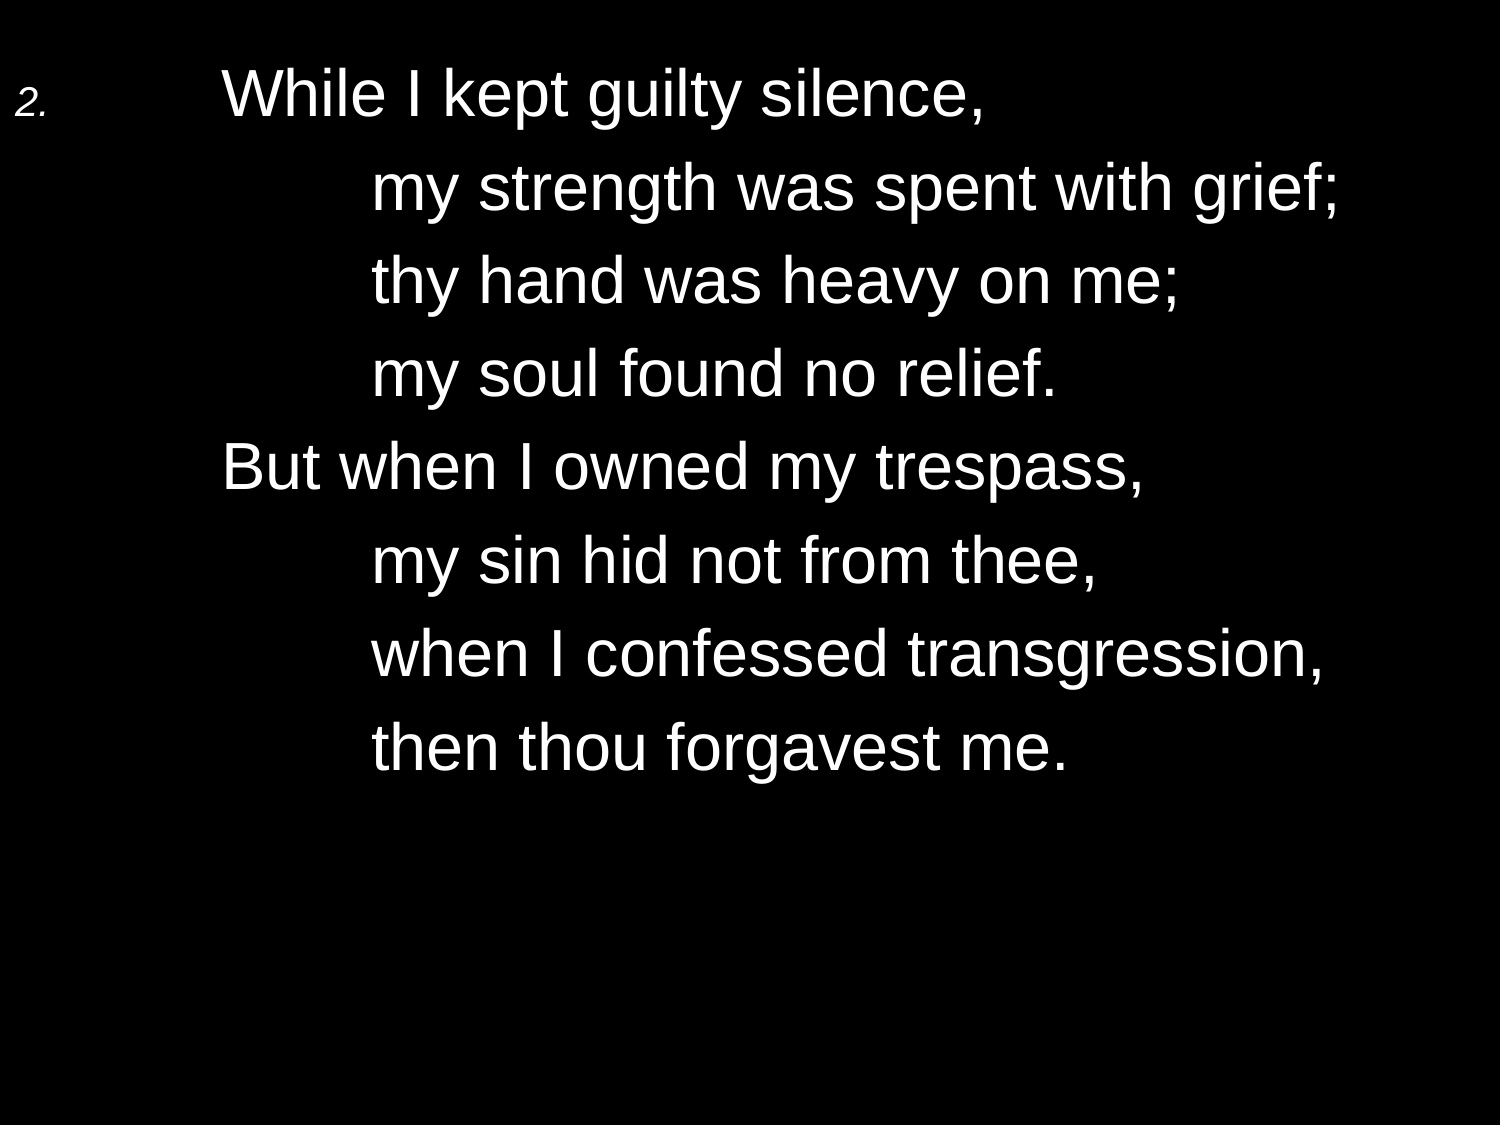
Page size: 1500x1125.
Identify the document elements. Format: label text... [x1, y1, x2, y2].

list 2. While I kept guilty silence, my strength was spent with grief; thy hand was heavy on me; my soul found no relief. But when I owned my trespass, my sin hid not from thee, when I confessed transgression, then thou forgavest me. [0, 42, 1500, 1047]
